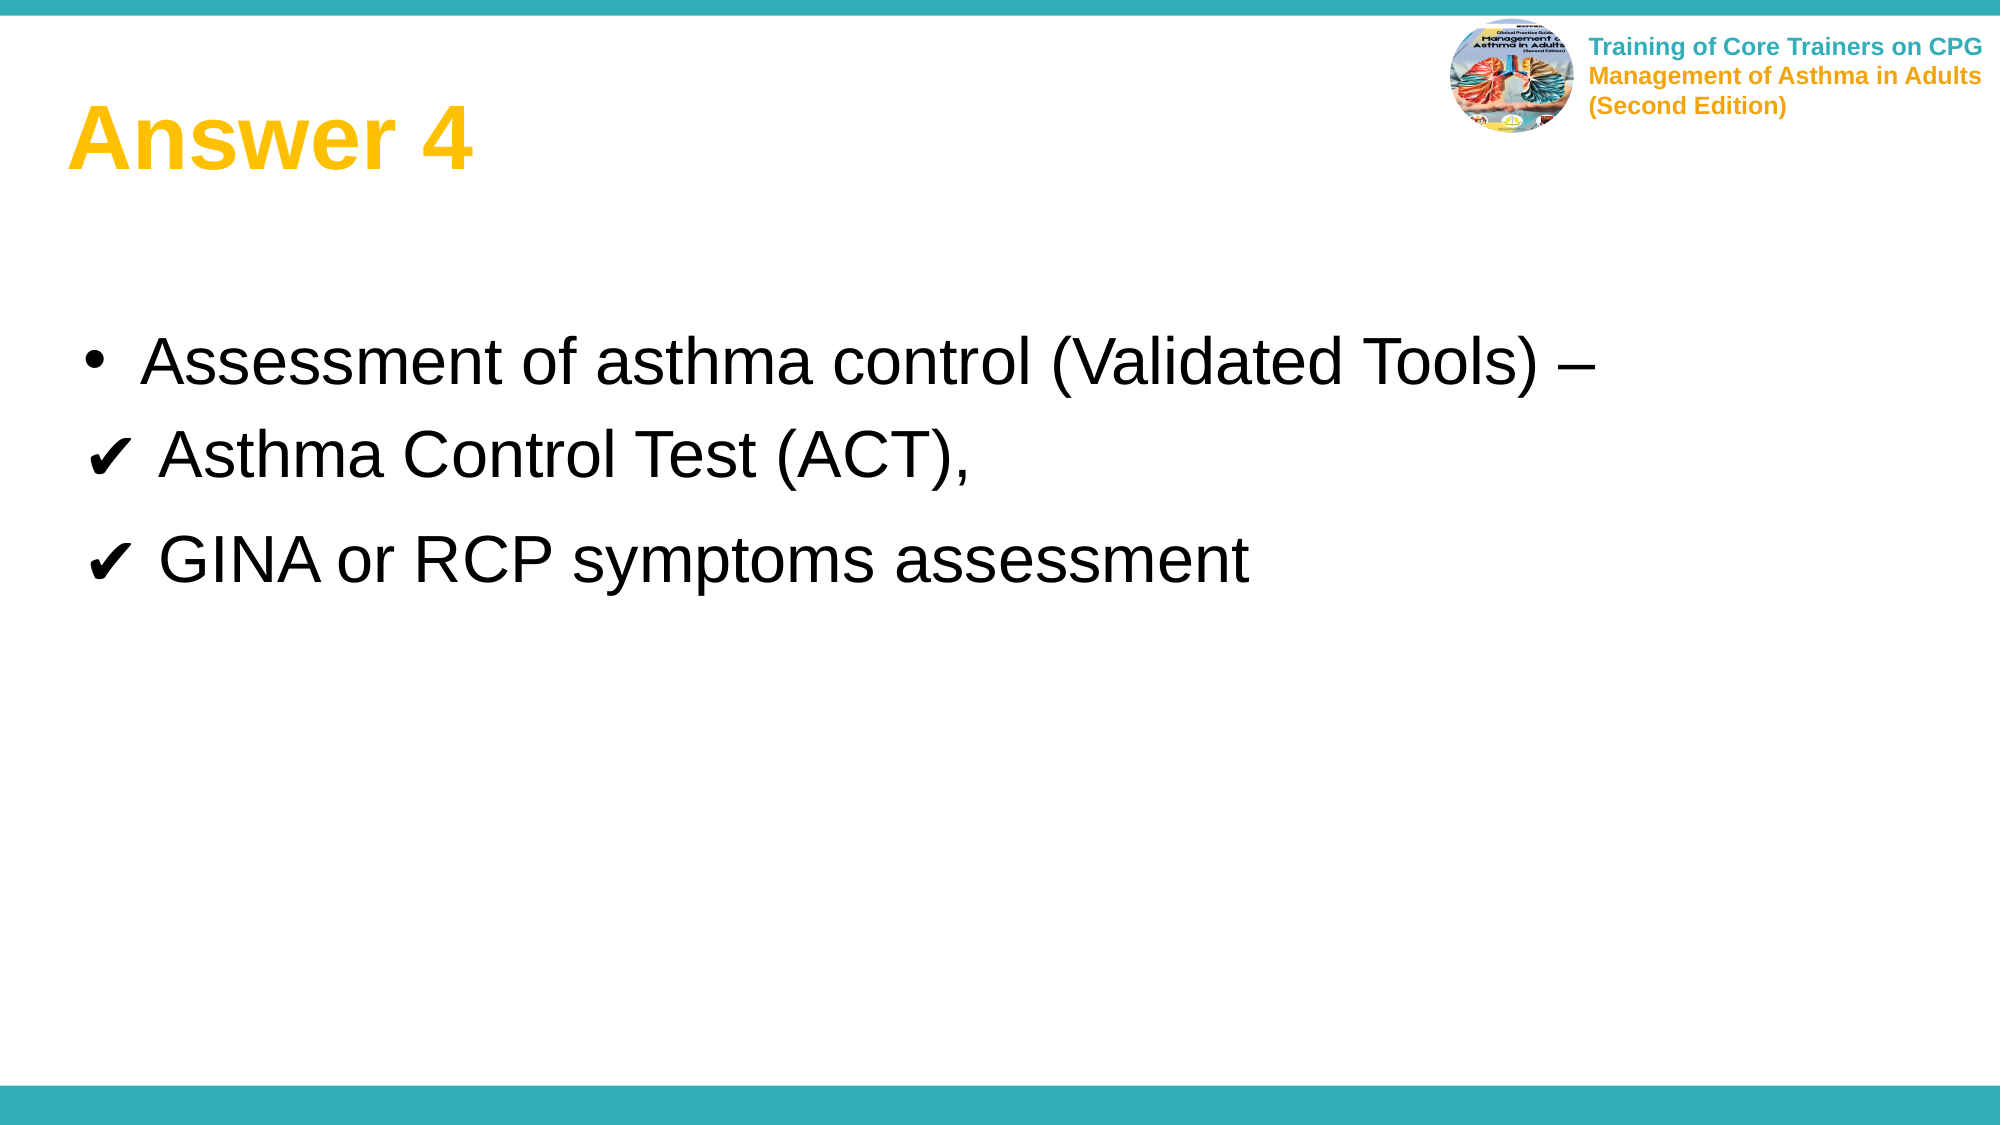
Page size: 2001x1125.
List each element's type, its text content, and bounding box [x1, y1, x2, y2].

text_box Assessment of asthma control (Validated Tools) – Asthma Control Test (ACT), GINA or RCP symptoms assessment [68, 310, 1894, 603]
text_box Answer 4 [0, 69, 2000, 196]
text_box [1449, 18, 2000, 133]
